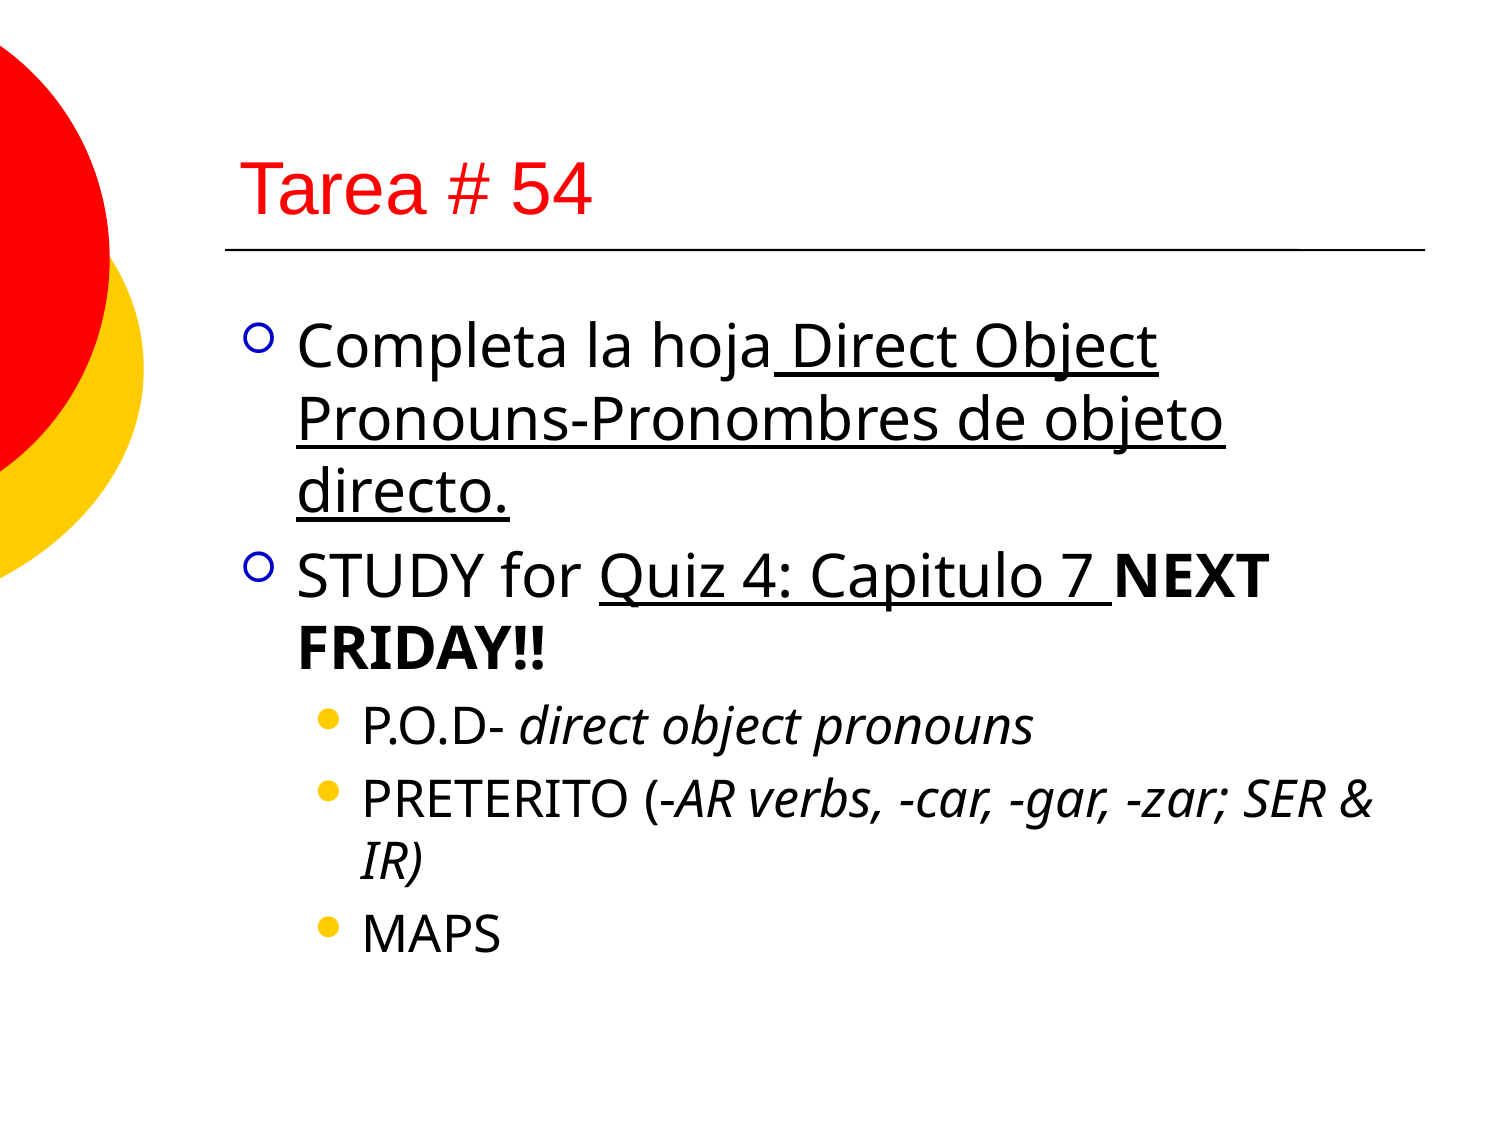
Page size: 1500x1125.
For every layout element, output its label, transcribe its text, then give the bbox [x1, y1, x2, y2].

title Tarea # 54 [224, 49, 1425, 237]
list Completa la hoja Direct Object Pronouns-Pronombres de objeto directo. STUDY for Quiz 4: Capitulo 7 NEXT FRIDAY!! P.O.D- direct object pronouns PRETERITO (-AR verbs, -car, -gar, -zar; SER & IR) MAPS [224, 299, 1425, 975]
